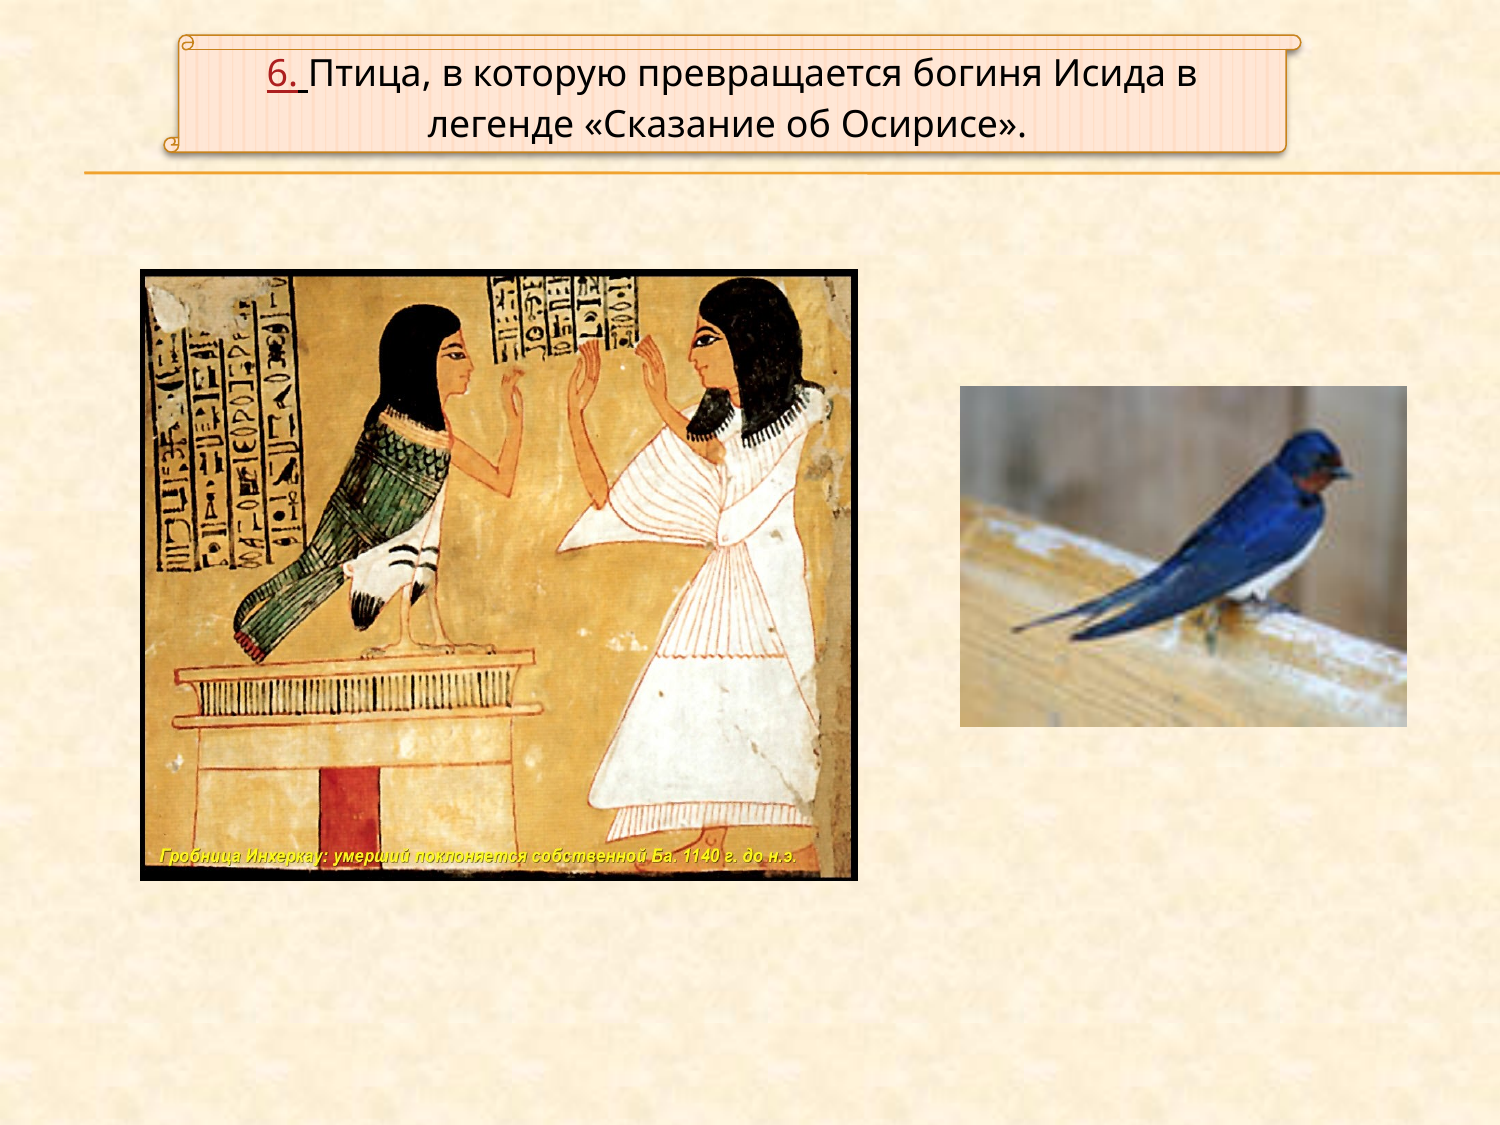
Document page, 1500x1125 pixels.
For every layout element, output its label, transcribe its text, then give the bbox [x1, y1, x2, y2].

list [140, 269, 858, 881]
text_box 6. Птица, в которую превращается богиня Исида в легенде «Сказание об Осирисе». [163, 34, 1302, 154]
picture [0, 0, 1500, 1125]
